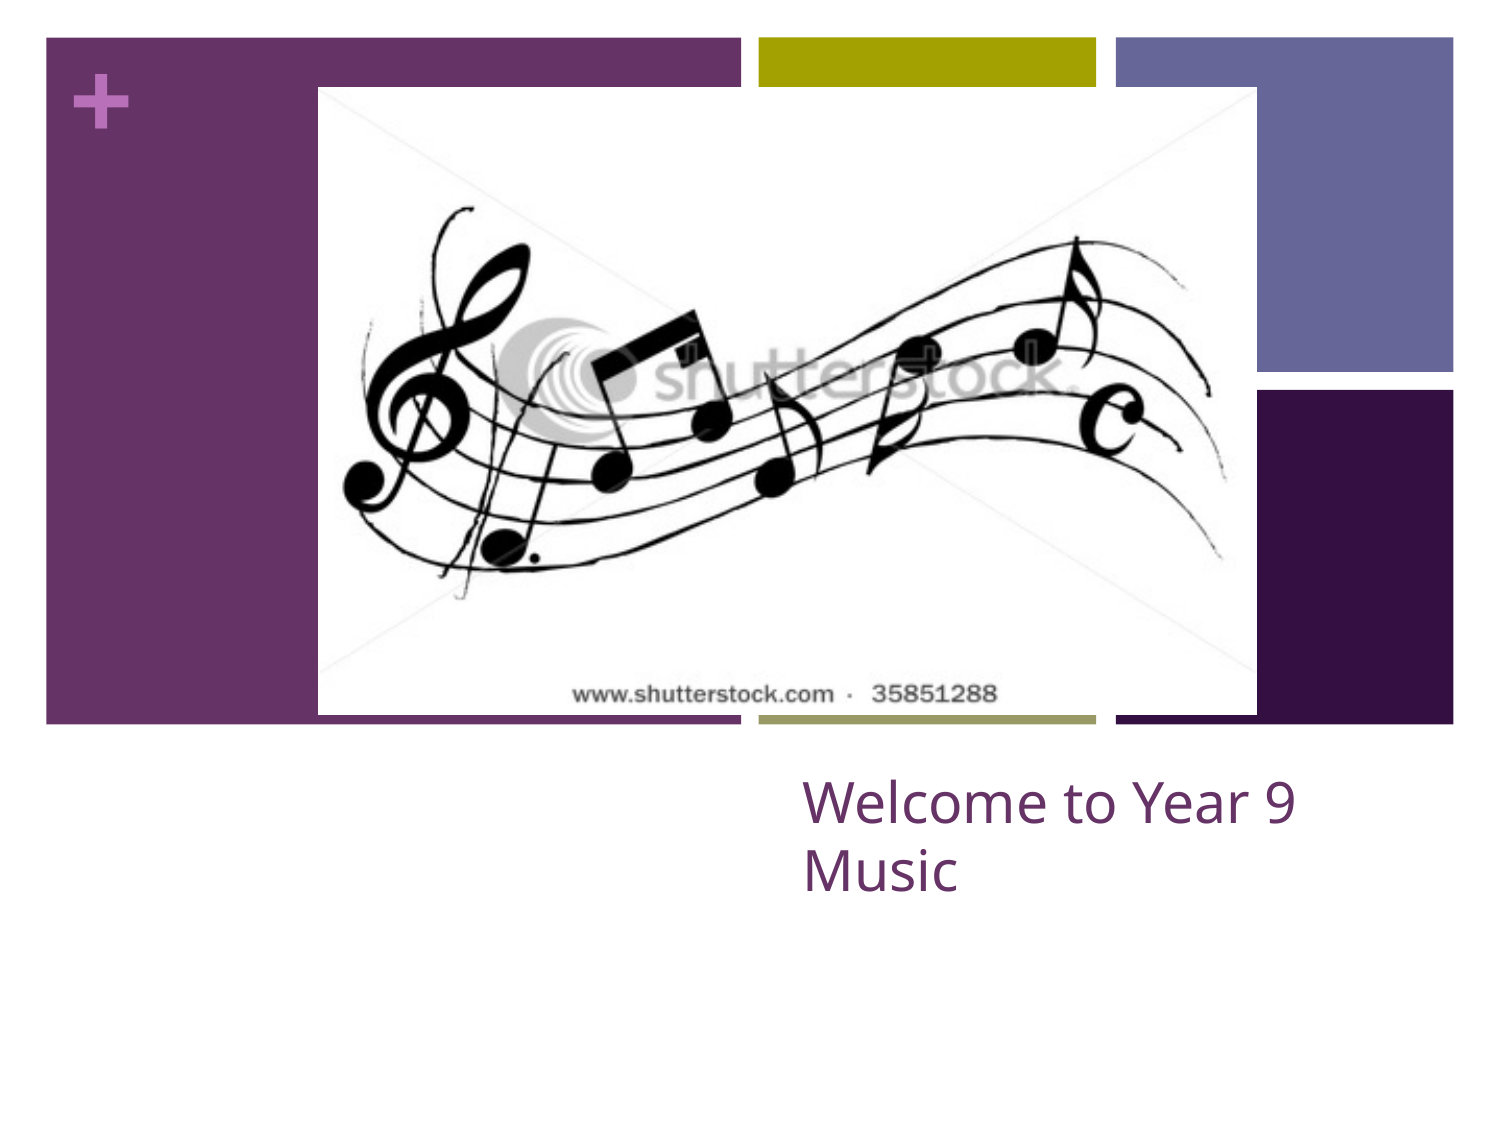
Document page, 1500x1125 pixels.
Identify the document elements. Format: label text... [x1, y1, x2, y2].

title Welcome to Year 9 Music [787, 758, 1450, 912]
picture [318, 86, 1257, 715]
